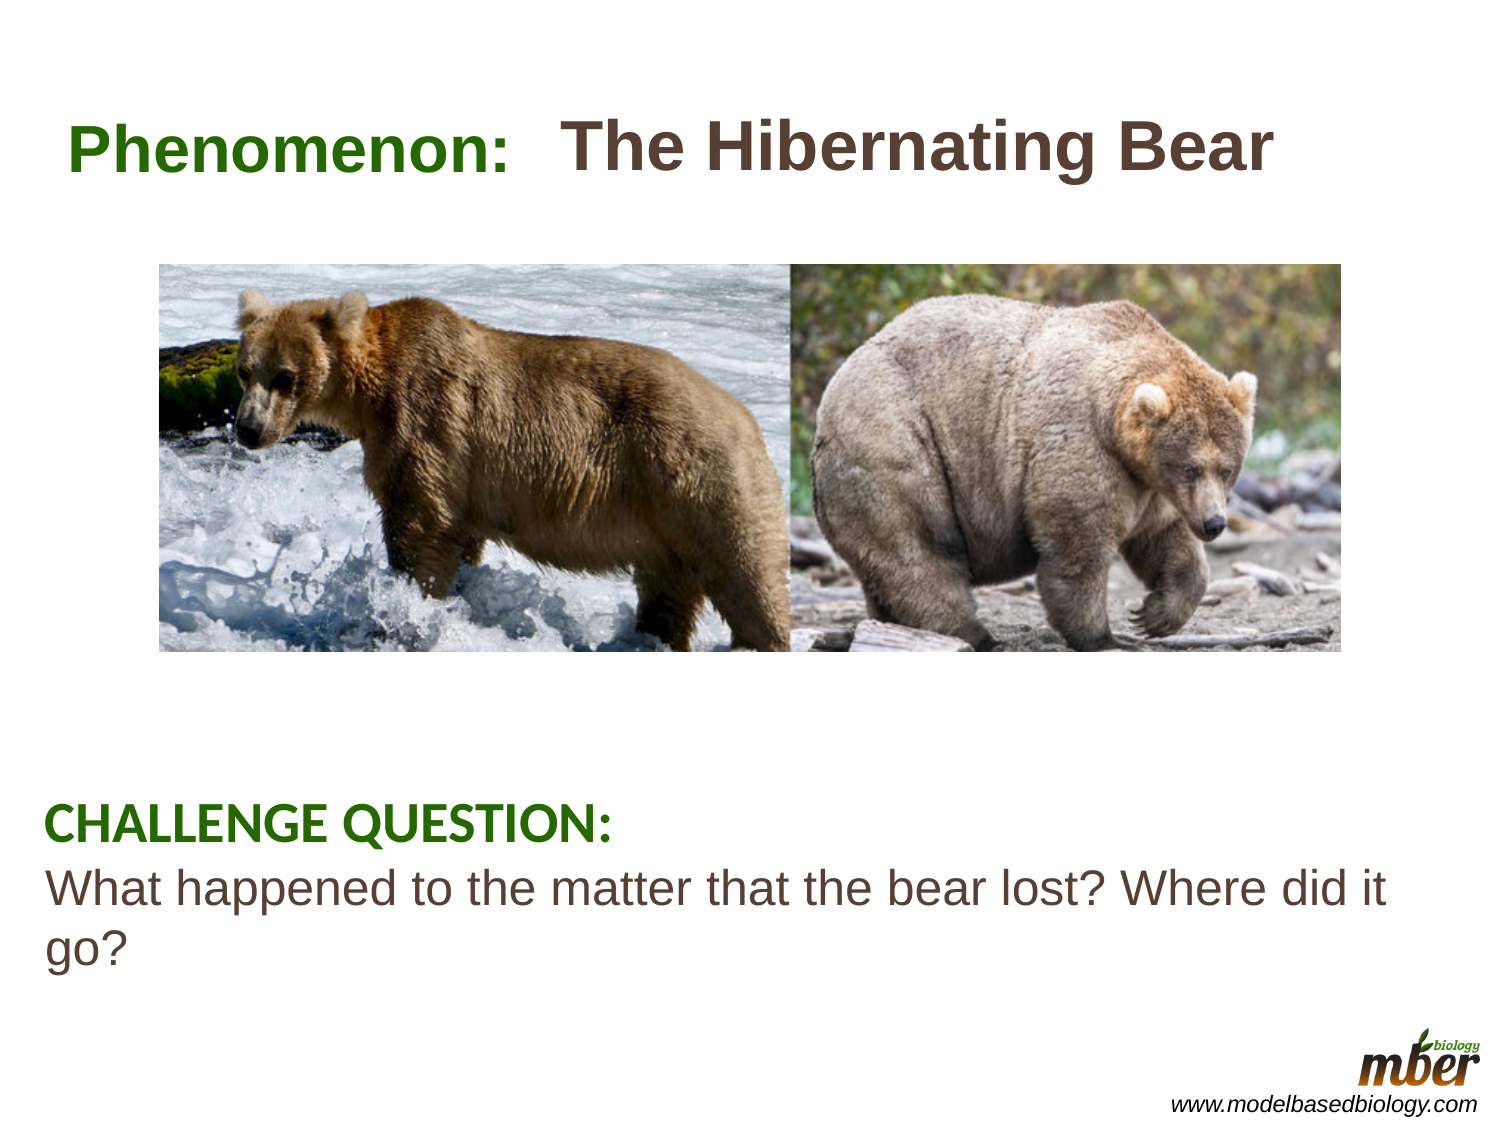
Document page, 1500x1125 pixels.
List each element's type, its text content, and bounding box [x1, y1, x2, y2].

picture [159, 264, 1341, 652]
text_box What happened to the matter that the bear lost? Where did it go? [30, 847, 1500, 1103]
text_box The Hibernating Bear [507, 92, 1328, 193]
text_box CHALLENGE QUESTION: [30, 777, 752, 862]
title Phenomenon: [30, 44, 551, 248]
